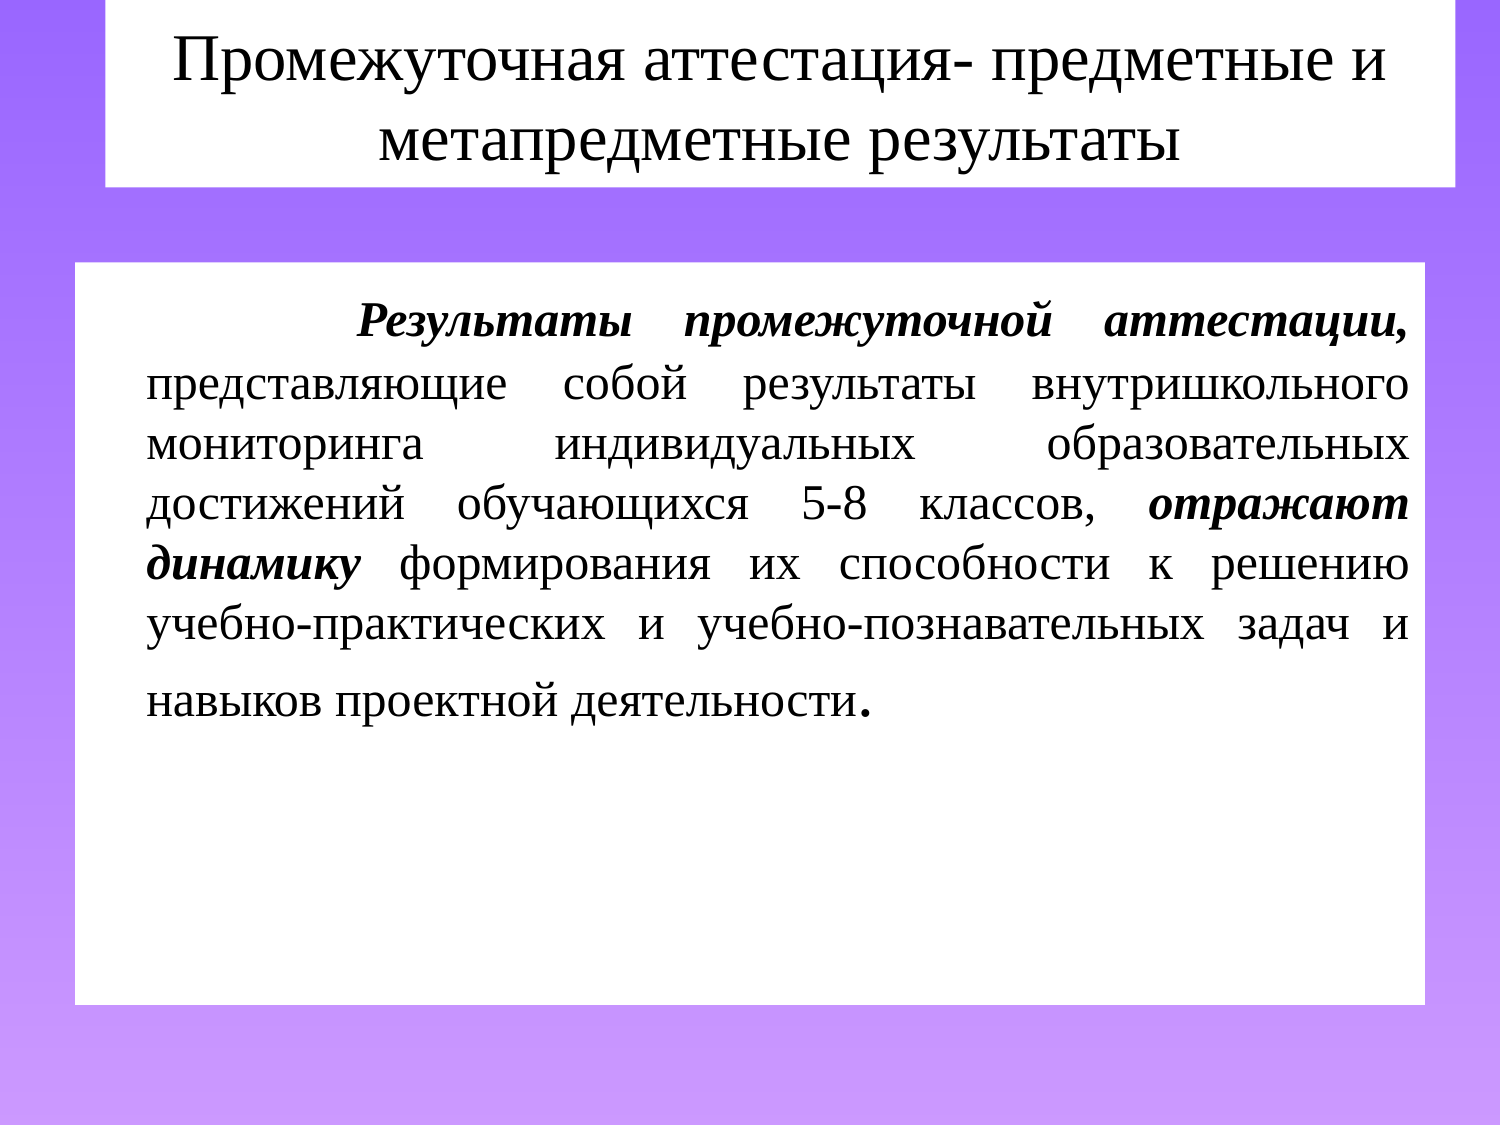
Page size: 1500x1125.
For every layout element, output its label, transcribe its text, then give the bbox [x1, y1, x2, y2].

title Промежуточная аттестация- предметные и метапредметные результаты [105, 0, 1456, 188]
list Результаты промежуточной аттестации, представляющие собой результаты внутришкольного мониторинга индивидуальных образовательных достижений обучающихся 5-8 классов, отражают динамику формирования их способности к решению учебно-практических и учебно-познавательных задач и навыков проектной деятельности. [75, 262, 1425, 1005]
